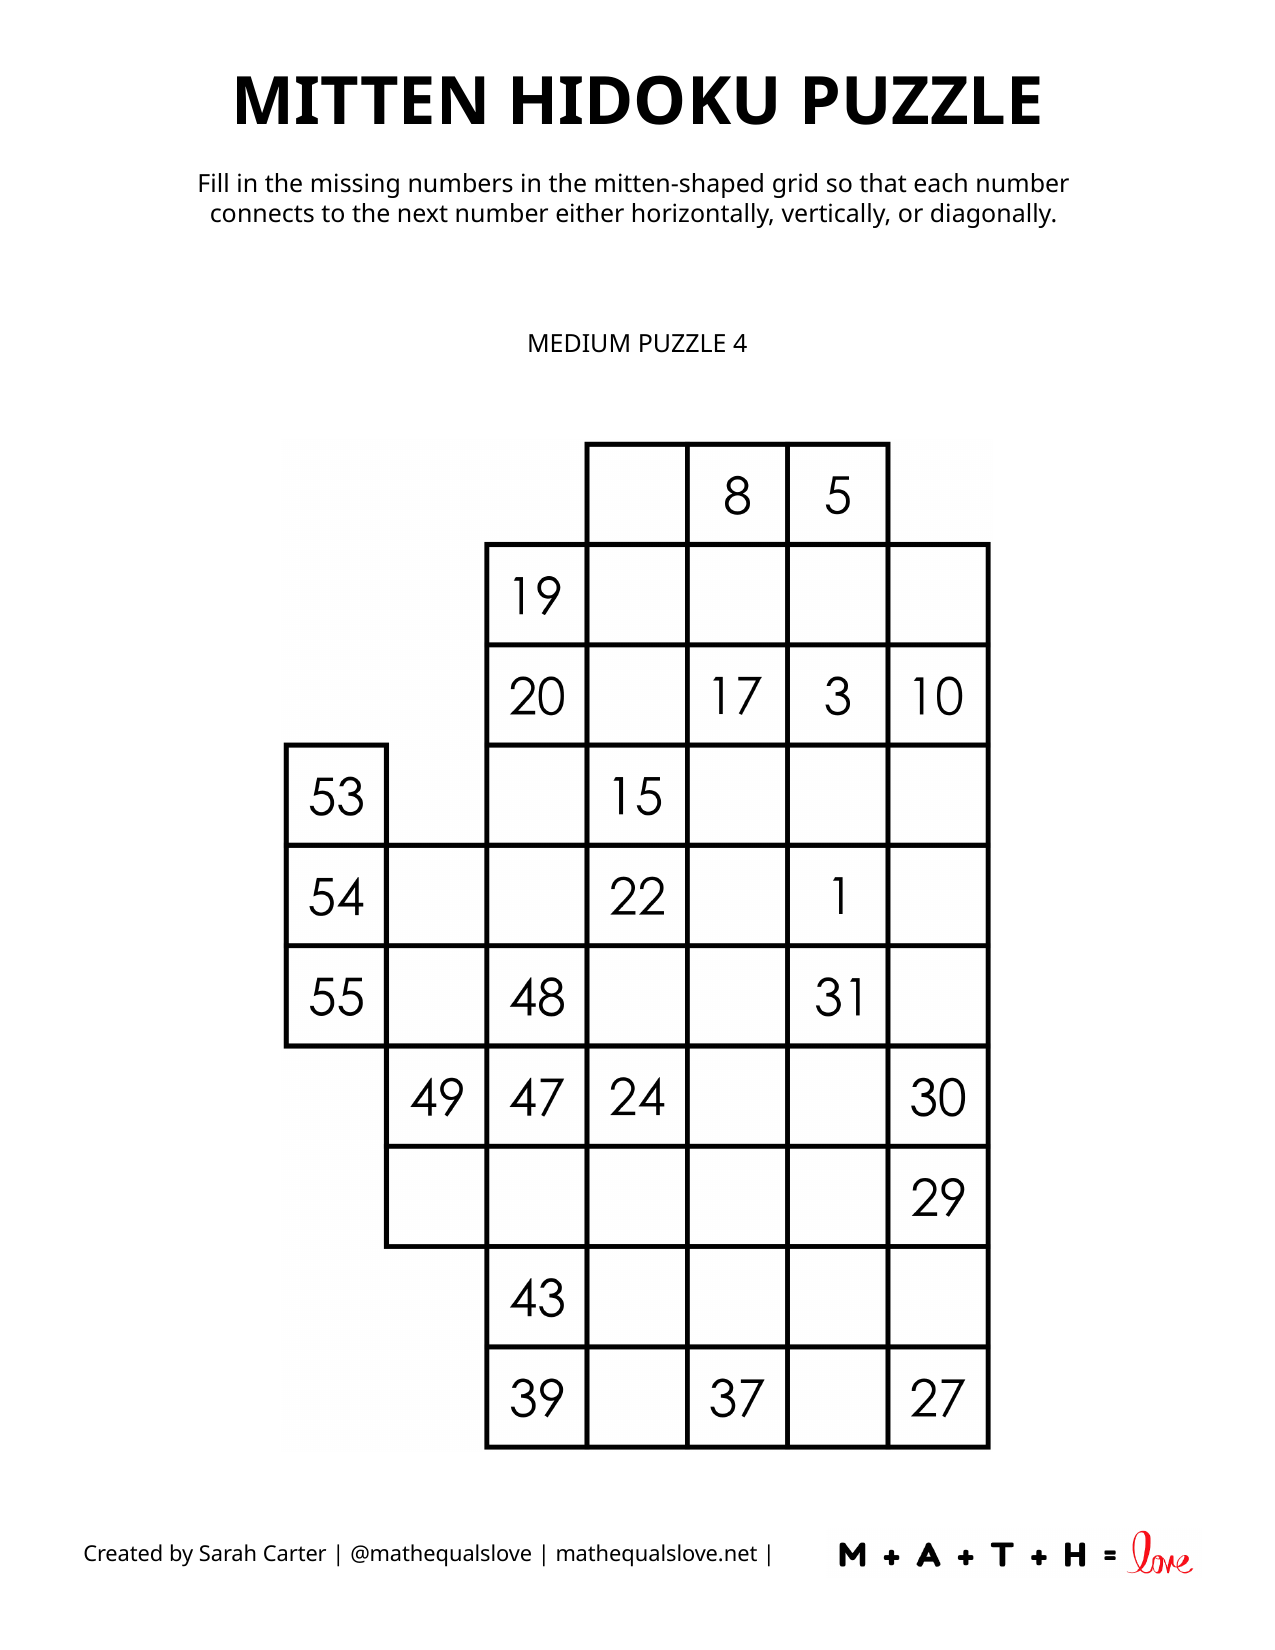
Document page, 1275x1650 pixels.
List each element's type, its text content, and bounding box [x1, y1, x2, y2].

text_box Fill in the missing numbers in the mitten-shaped grid so that each number connects to the next number either horizontally, vertically, or diagonally. [0, 160, 1275, 235]
picture [280, 439, 994, 1453]
picture [826, 1527, 1203, 1579]
text_box MEDIUM PUZZLE 4 [197, 327, 1077, 378]
text_box Created by Sarah Carter | @mathequalslove | mathequalslove.net | [68, 1532, 826, 1574]
text_box MITTEN HIDOKU PUZZLE [66, 50, 1211, 145]
